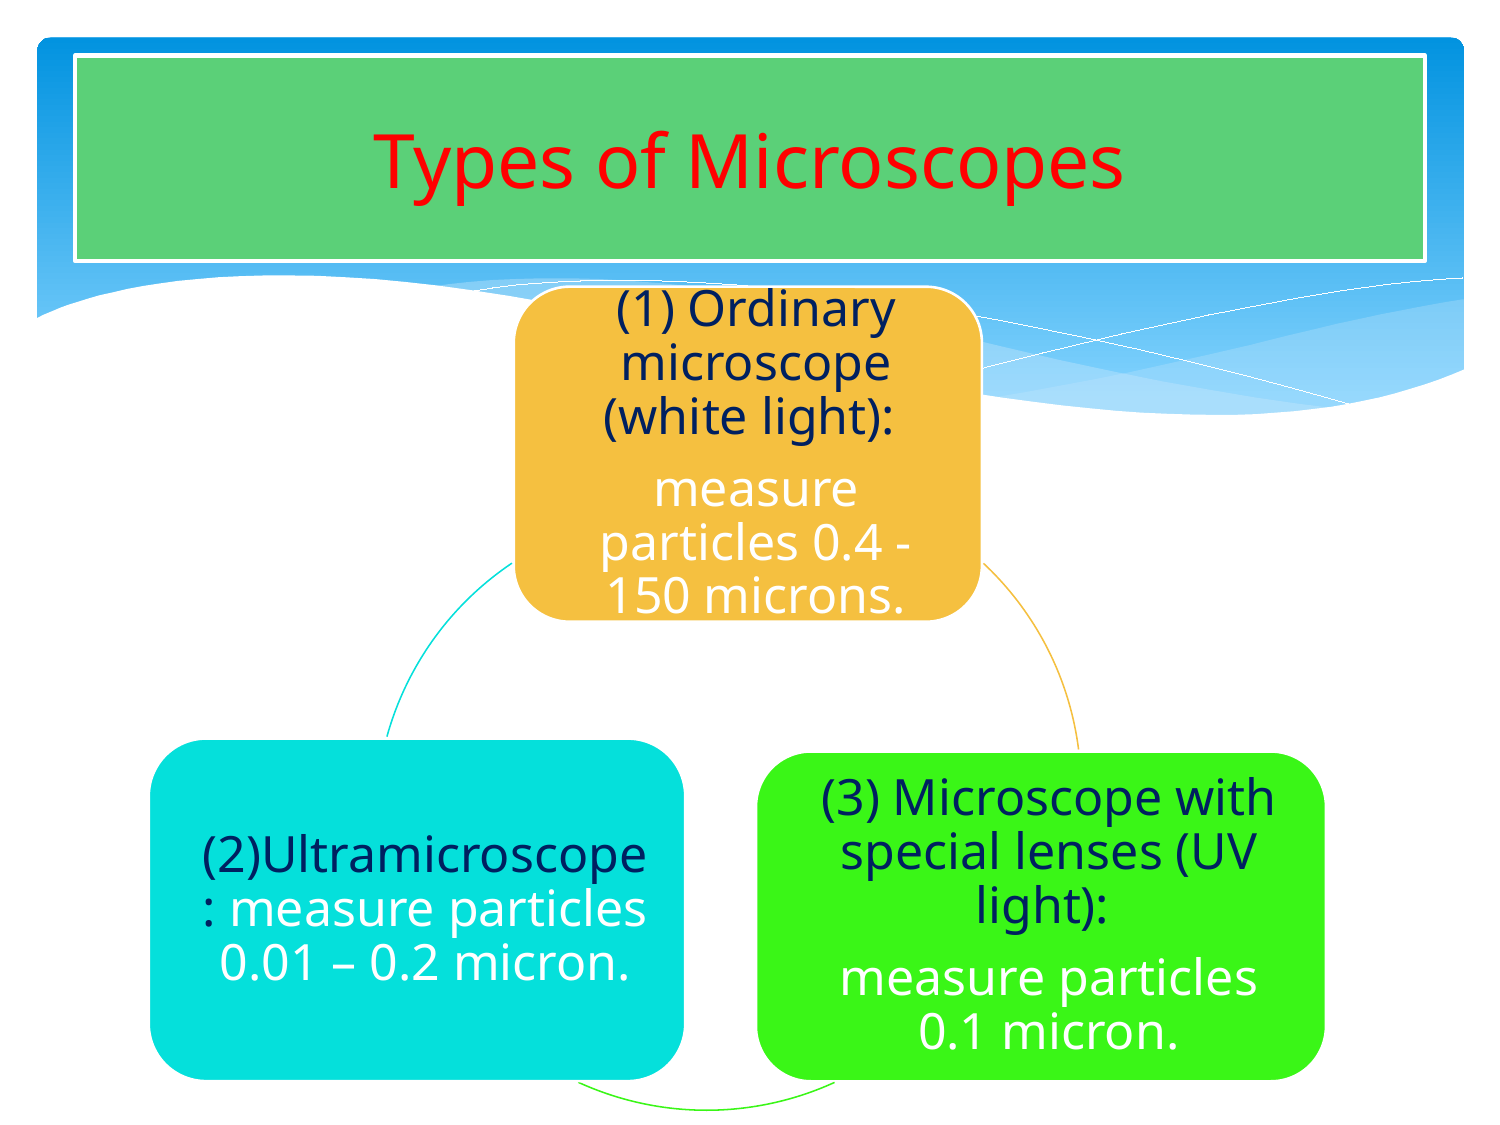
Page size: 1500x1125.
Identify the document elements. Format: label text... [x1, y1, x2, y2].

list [49, 312, 1463, 1088]
title Types of Microscopes [73, 53, 1427, 263]
